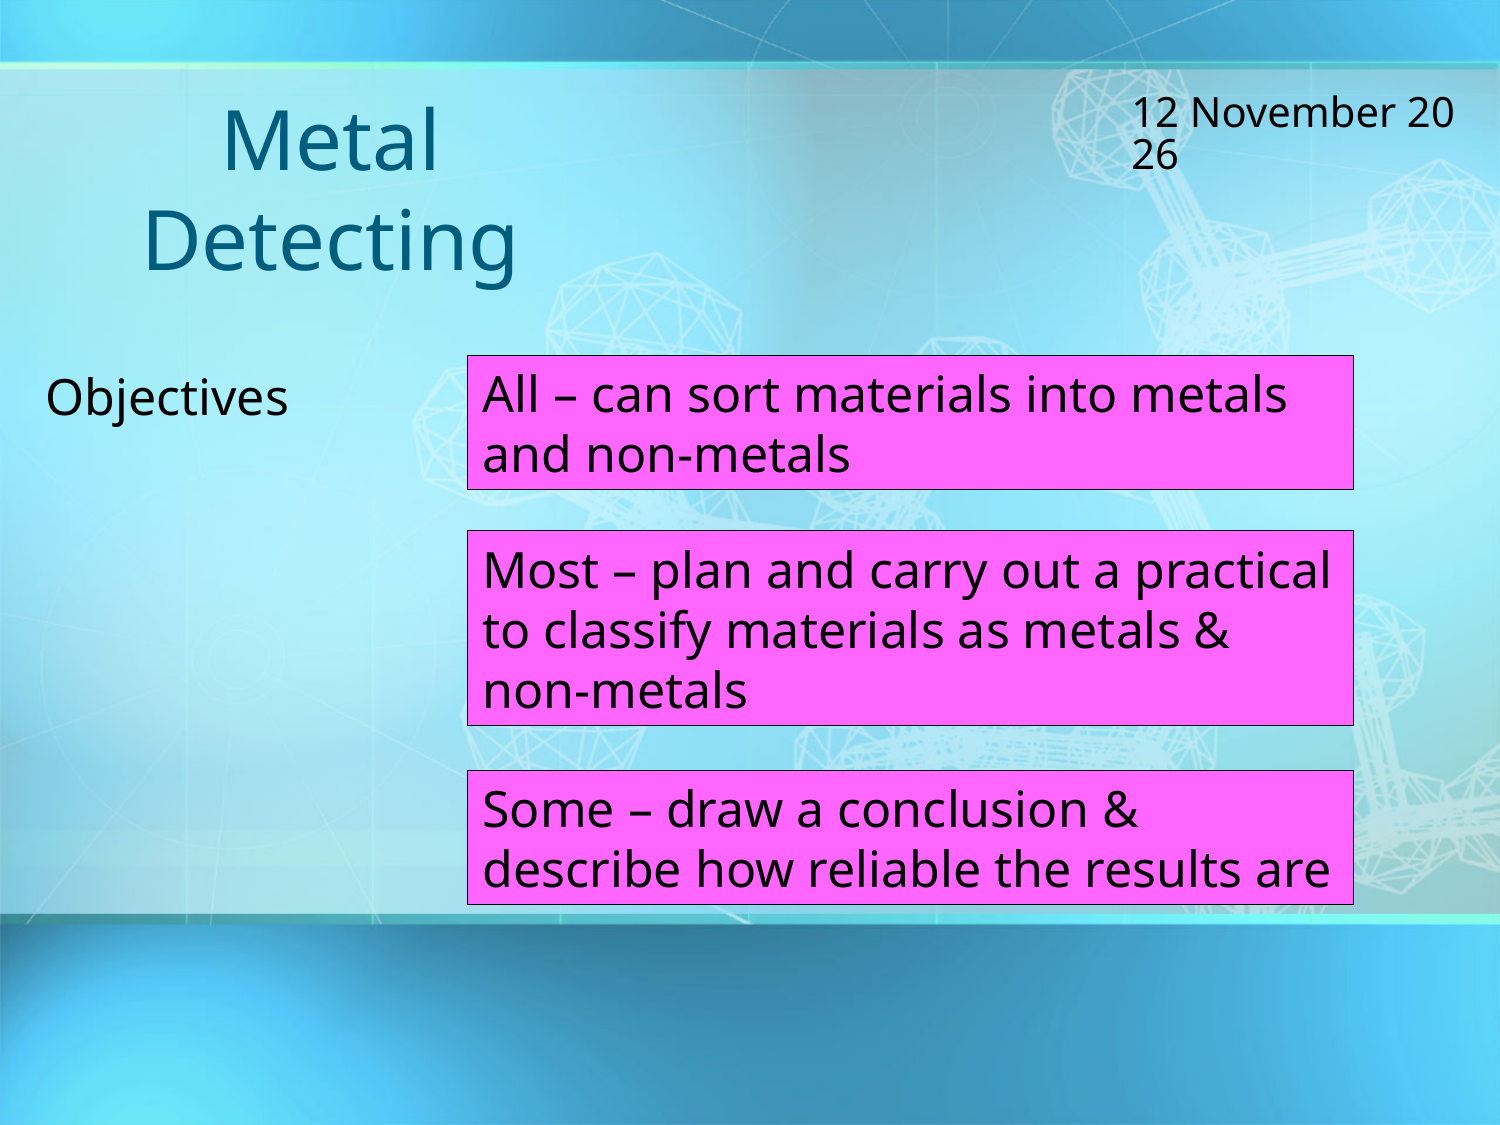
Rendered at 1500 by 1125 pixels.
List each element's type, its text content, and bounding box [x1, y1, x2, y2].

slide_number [1115, 77, 1488, 154]
text_box Objectives [30, 357, 467, 433]
text_box Some – draw a conclusion & describe how reliable the results are [467, 770, 1354, 905]
text_box All – can sort materials into metals and non-metals [467, 355, 1354, 490]
text_box Most – plan and carry out a practical to classify materials as metals & non-metals [467, 530, 1354, 726]
picture [0, 0, 1500, 1125]
title Metal Detecting [29, 90, 632, 285]
